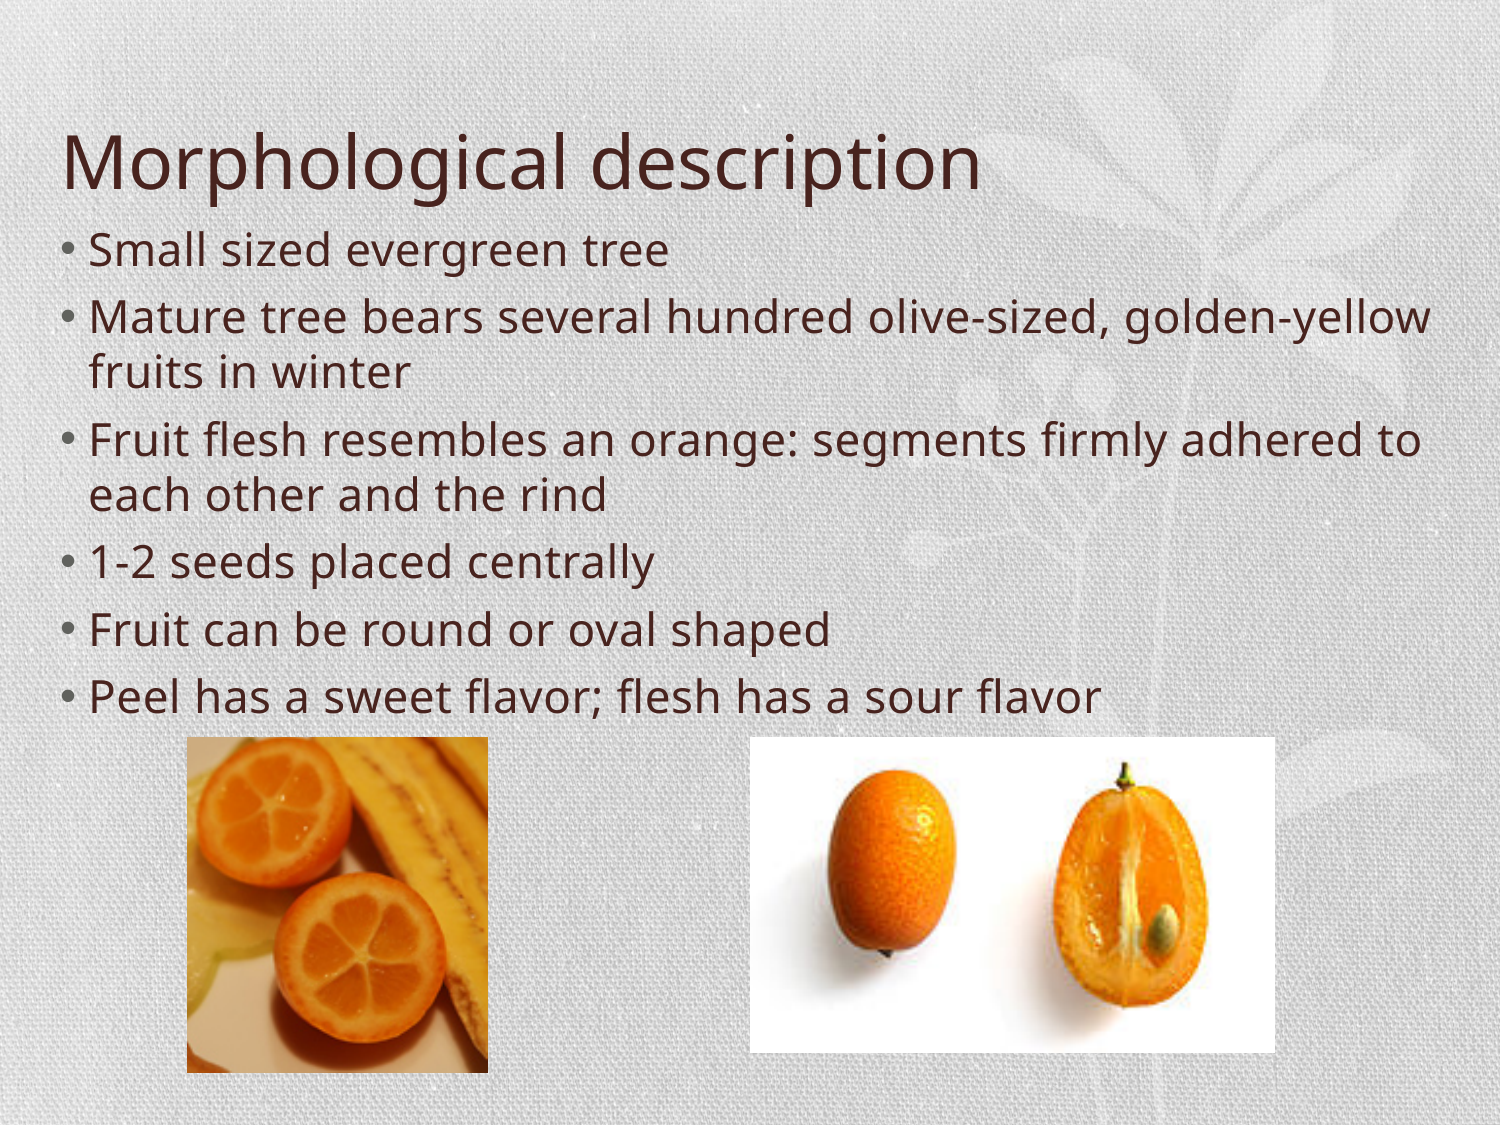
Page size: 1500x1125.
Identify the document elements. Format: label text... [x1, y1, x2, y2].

list Small sized evergreen tree Mature tree bears several hundred olive-sized, golden-yellow fruits in winter Fruit flesh resembles an orange: segments firmly adhered to each other and the rind 1-2 seeds placed centrally Fruit can be round or oval shaped Peel has a sweet flavor; flesh has a sour flavor [45, 213, 1455, 1023]
picture [749, 737, 1276, 1053]
picture [187, 737, 488, 1073]
title Morphological description [45, 37, 1455, 213]
